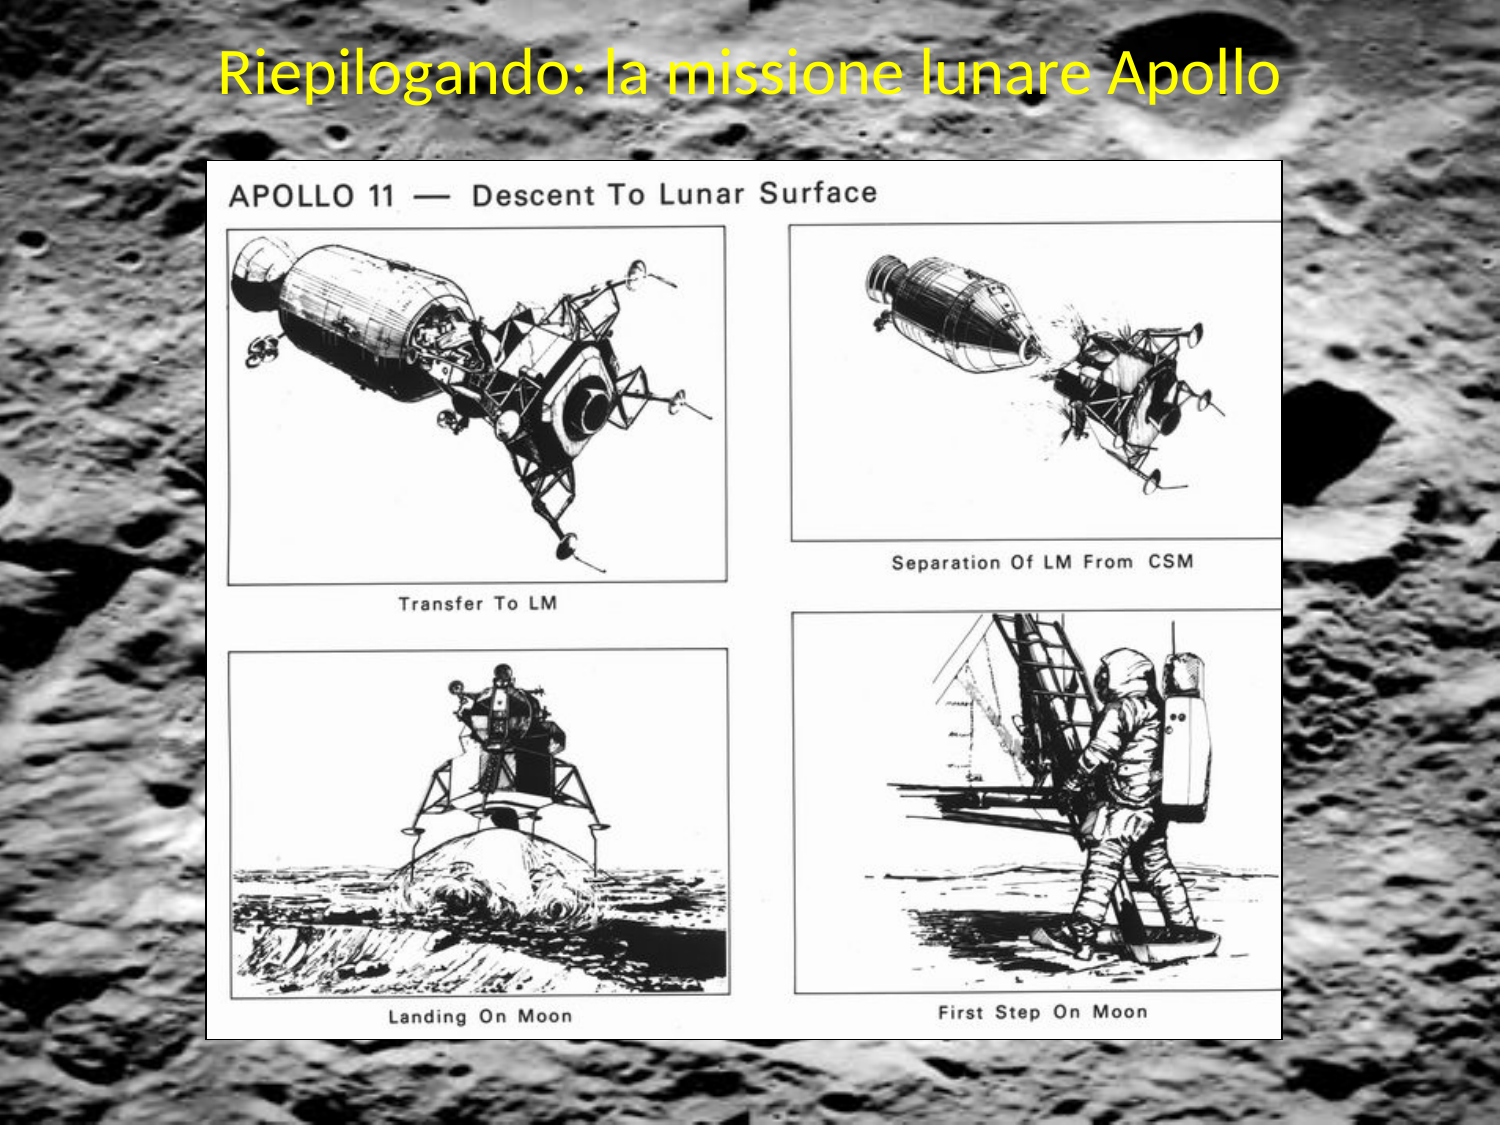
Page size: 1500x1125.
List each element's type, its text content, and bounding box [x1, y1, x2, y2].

picture [0, 0, 1500, 1125]
title Riepilogando: la missione lunare Apollo [74, 44, 1426, 91]
